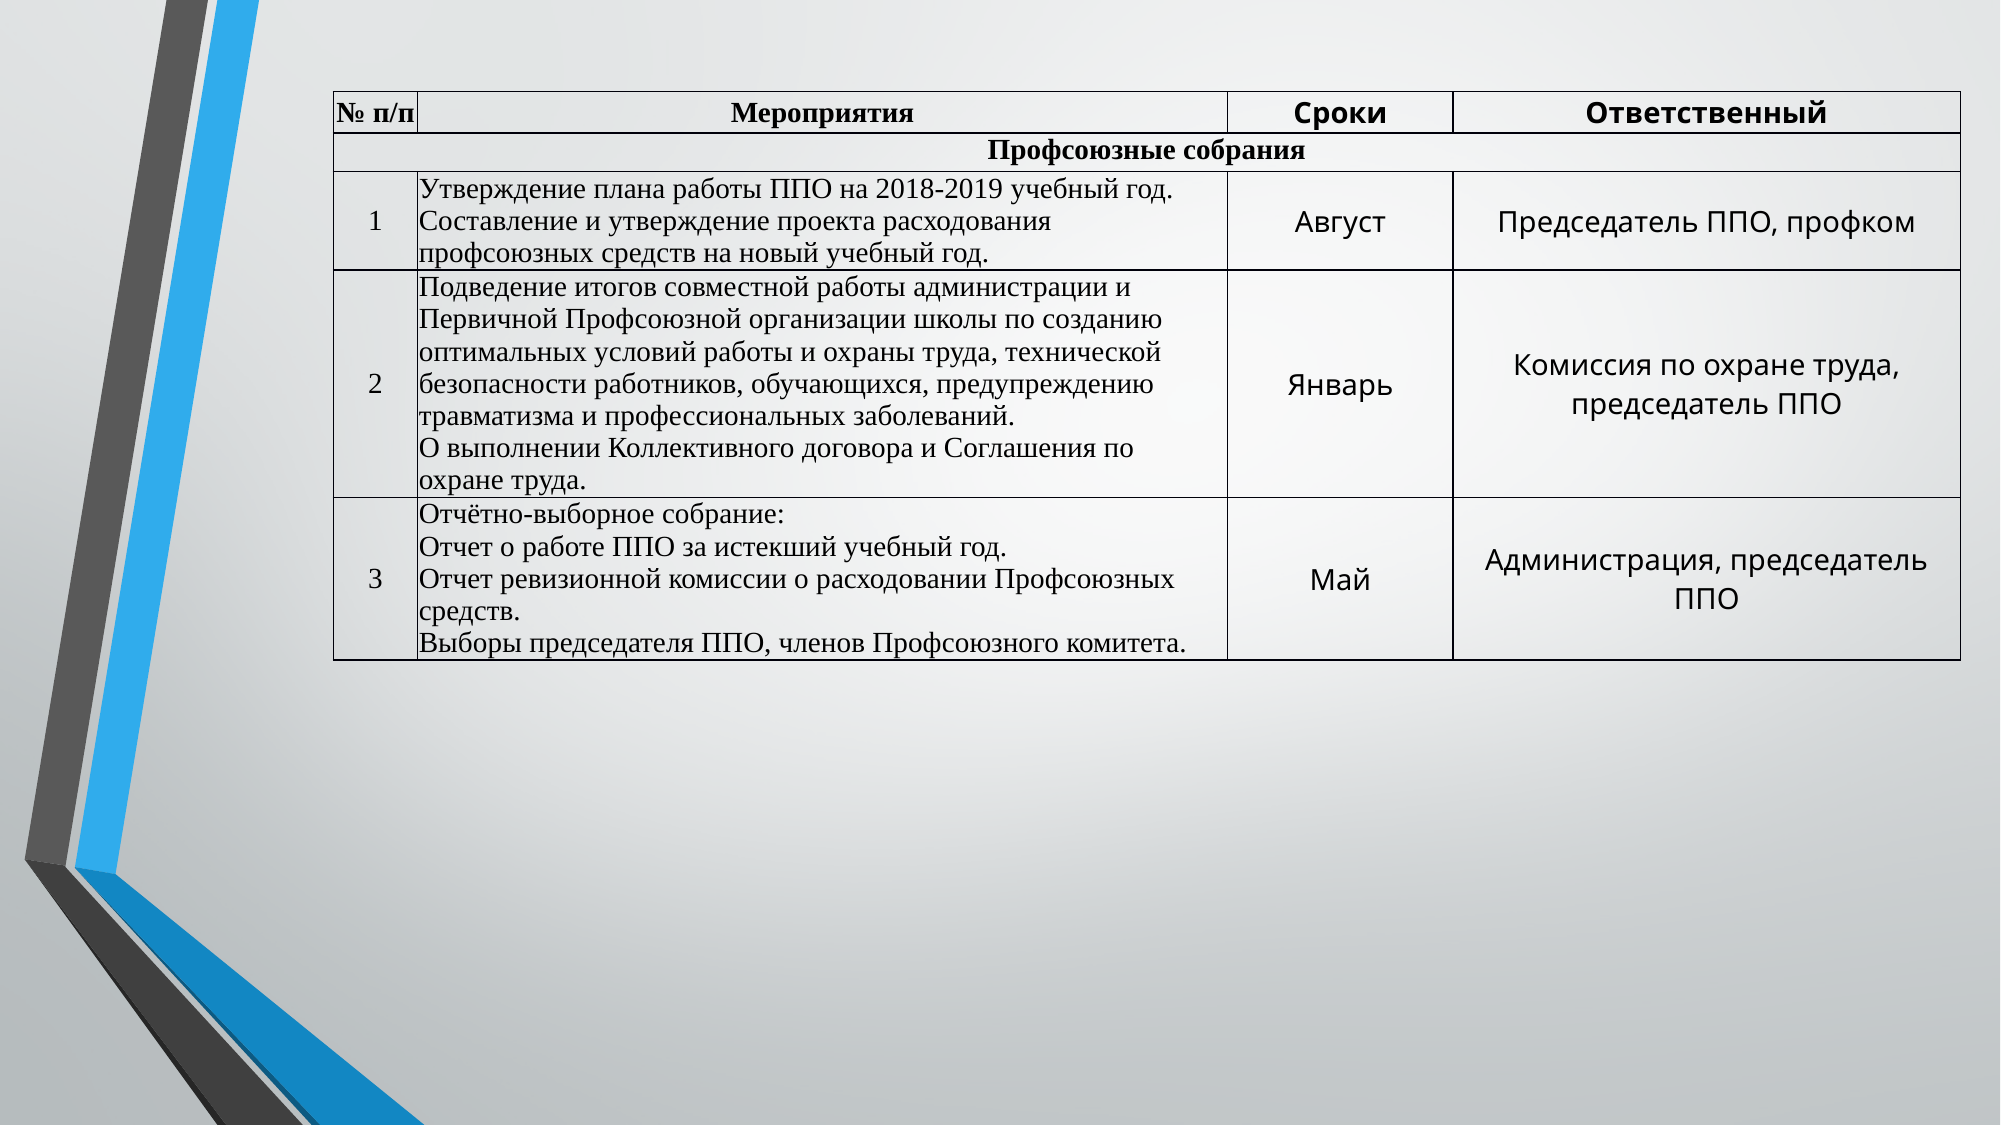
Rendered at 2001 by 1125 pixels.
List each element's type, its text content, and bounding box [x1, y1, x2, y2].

table_header Ответственный [1454, 92, 1960, 132]
table_cell 1 [334, 172, 417, 269]
table_cell Комиссия по охране труда, председатель ППО [1454, 271, 1960, 497]
table_header Мероприятия [418, 92, 1227, 132]
table_cell 2 [334, 271, 417, 497]
table_cell Август [1228, 172, 1452, 269]
table_cell Администрация, председатель ППО [1454, 498, 1960, 659]
table_cell Председатель ППО, профком [1454, 172, 1960, 269]
table_cell Подведение итогов совместной работы администрации и Первичной Профсоюзной организации школы по созданию оптимальных условий работы и охраны труда, технической безопасности работников, обучающихся, предупреждению травматизма и профессиональных заболеваний. О выполнении Коллективного договора и Соглашения по охране труда. [418, 271, 1227, 497]
table_cell Профсоюзные собрания [334, 134, 1960, 171]
table_cell 3 [334, 498, 417, 659]
table_cell Январь [1228, 271, 1452, 497]
table_header № п/п [334, 92, 417, 132]
table_cell Май [1228, 498, 1452, 659]
table_cell Отчётно-выборное собрание: Отчет о работе ППО за истекший учебный год. Отчет ревизионной комиссии о расходовании Профсоюзных средств. Выборы председателя ППО, членов Профсоюзного комитета. [418, 498, 1227, 659]
table_header Сроки [1228, 92, 1452, 132]
table_cell Утверждение плана работы ППО на 2018-2019 учебный год. Составление и утверждение проекта расходования профсоюзных средств на новый учебный год. [418, 172, 1227, 269]
